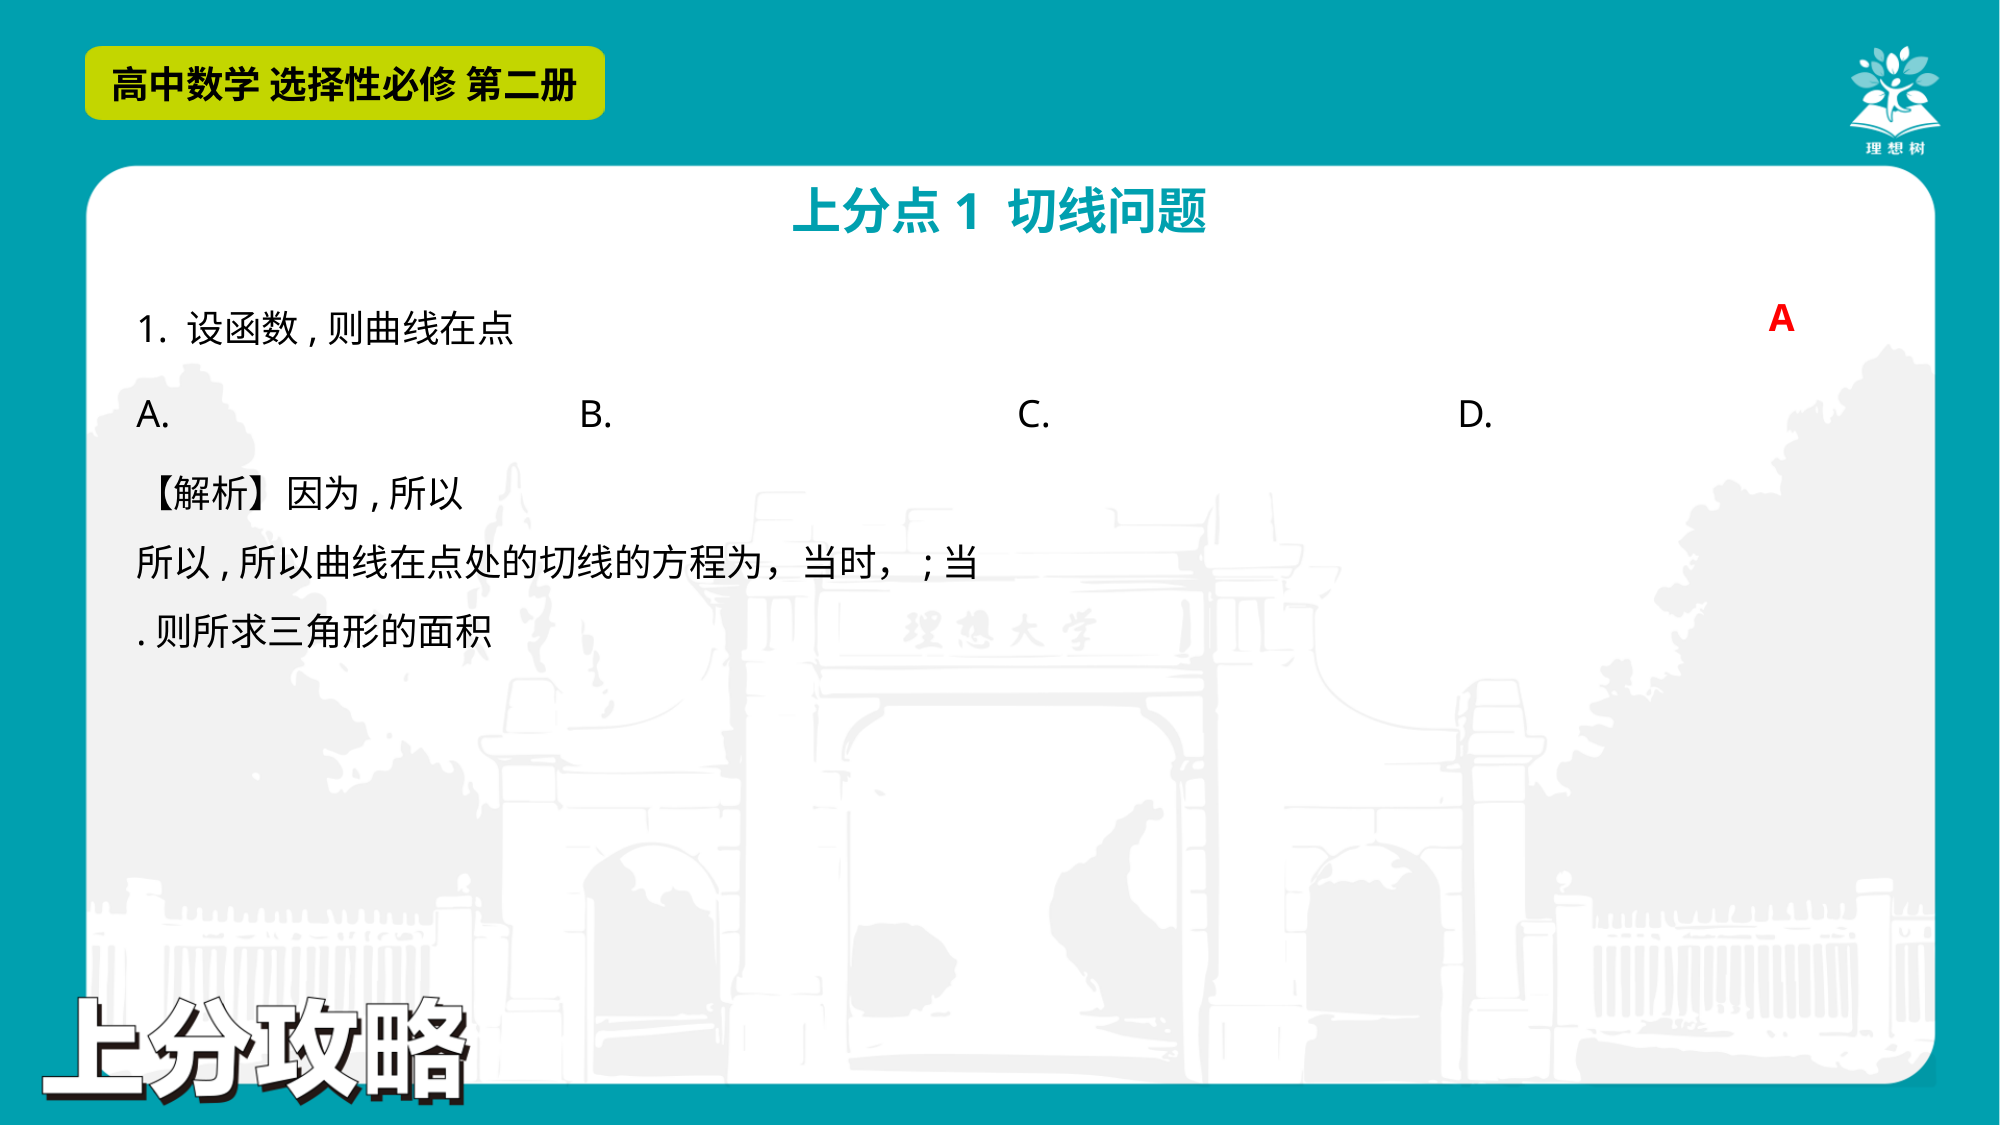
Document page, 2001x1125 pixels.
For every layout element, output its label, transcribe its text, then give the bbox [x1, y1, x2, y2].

picture [0, 0, 2000, 1125]
text_box A [1754, 292, 1810, 337]
